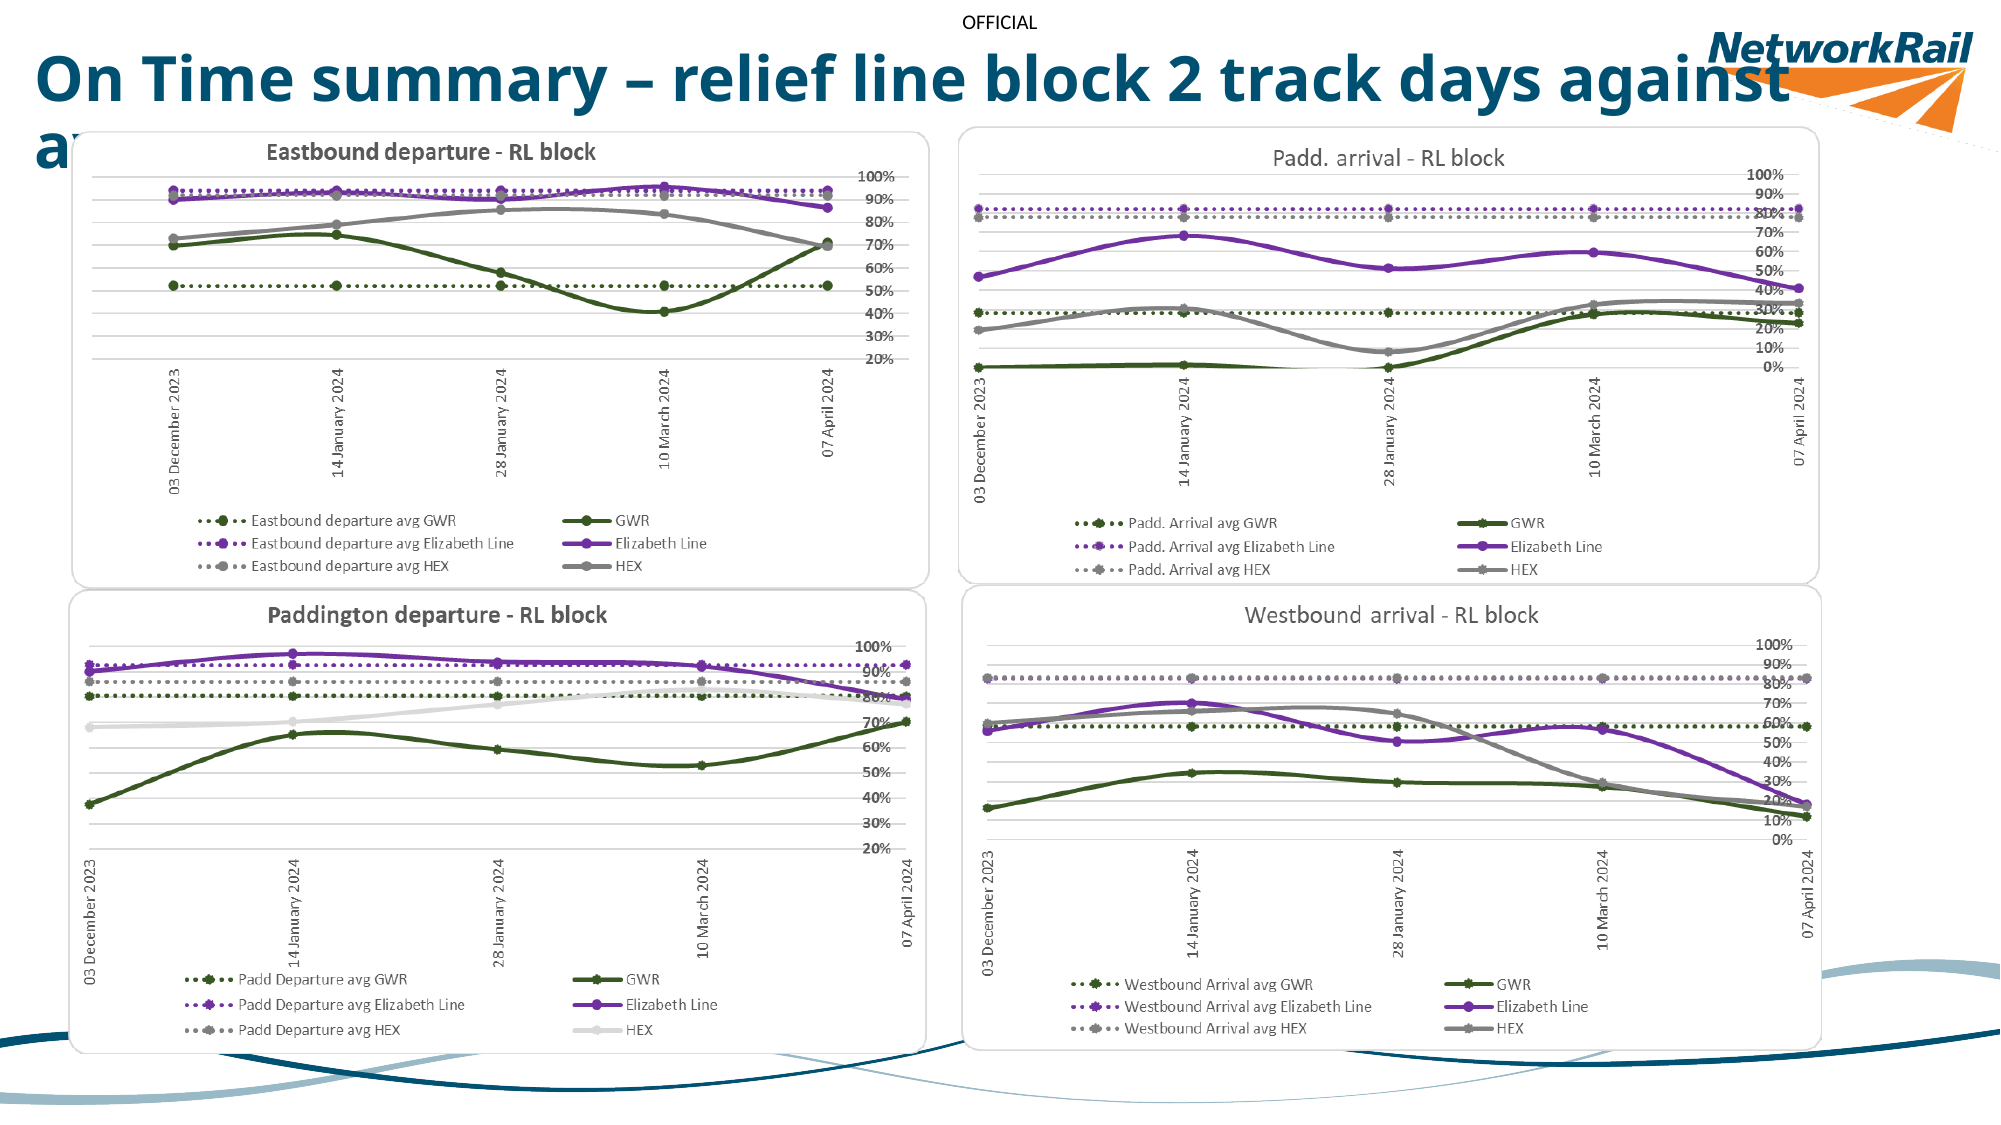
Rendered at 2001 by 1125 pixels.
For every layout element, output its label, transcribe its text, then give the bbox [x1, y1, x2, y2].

picture [0, 126, 2000, 1125]
title On Time summary – relief line block 2 track days against average [34, 47, 1842, 152]
picture [1672, 2, 1998, 152]
